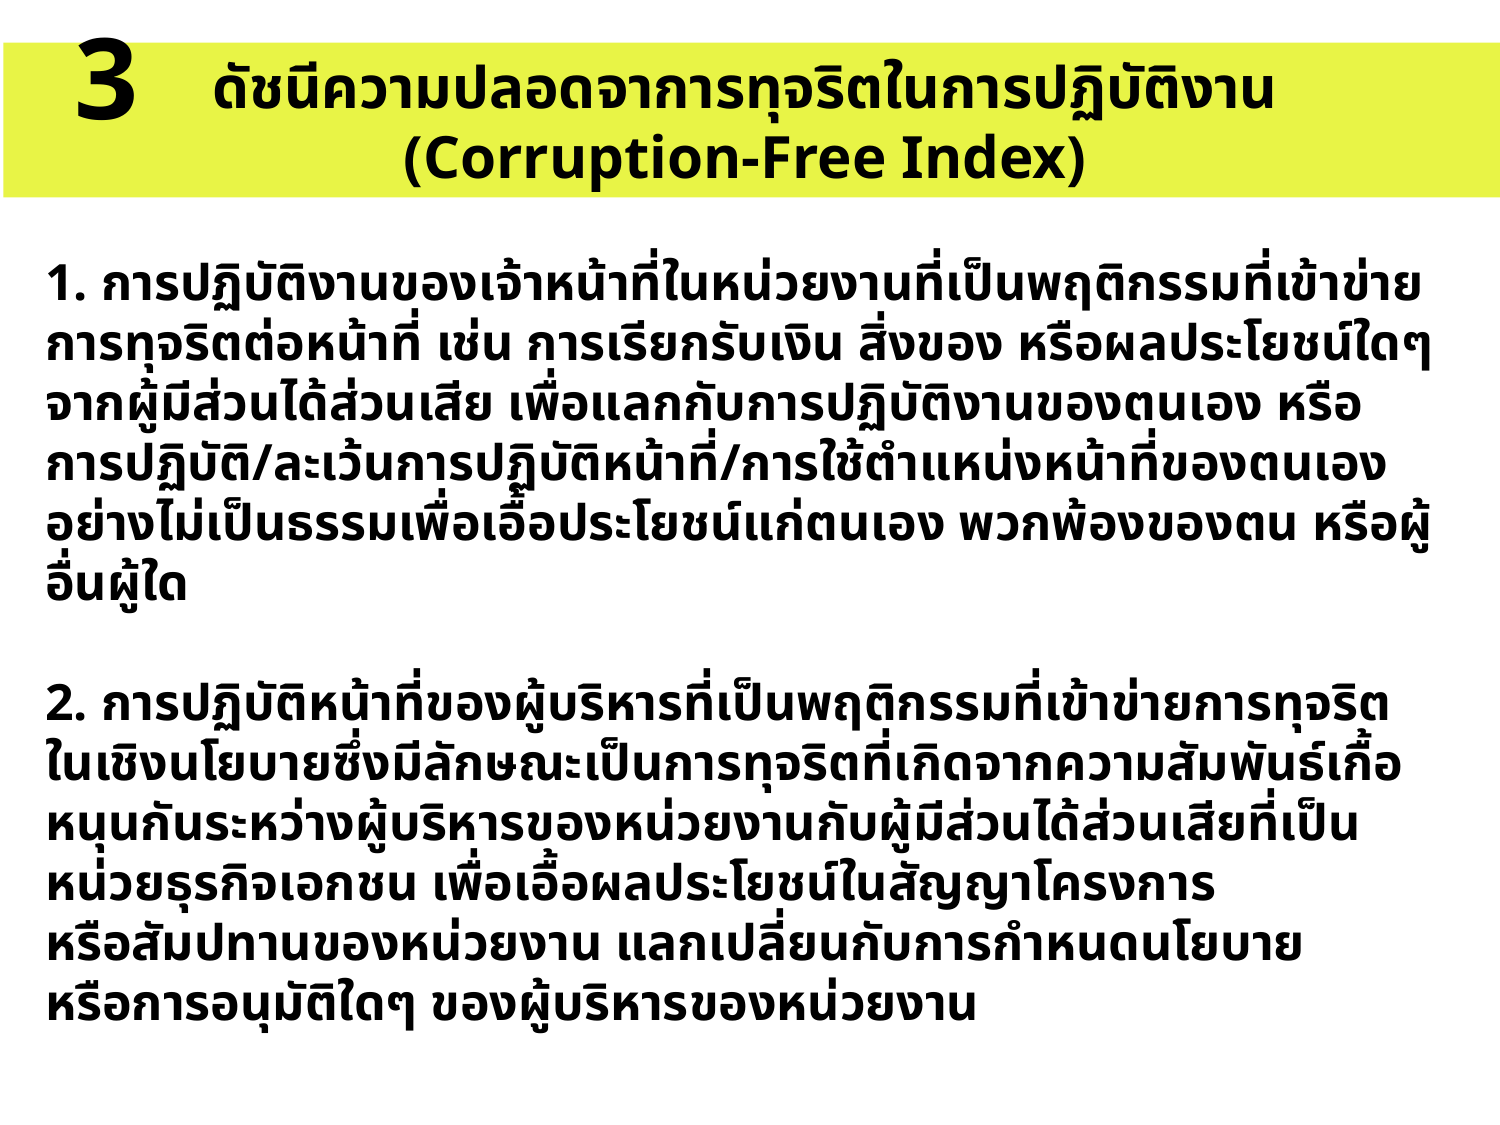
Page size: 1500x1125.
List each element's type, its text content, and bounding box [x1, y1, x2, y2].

text_box 3 [30, 0, 161, 150]
text_box 1. การปฏิบัติงานของเจ้าหน้าที่ในหน่วยงานที่เป็นพฤติกรรมที่เข้าข่ายการทุจริตต่อหน้าที่ เช่น การเรียกรับเงิน สิ่งของ หรือผลประโยชน์ใดๆ จากผู้มีส่วนได้ส่วนเสีย เพื่อแลกกับการปฏิบัติงานของตนเอง หรือ การปฏิบัติ/ละเว้นการปฏิบัติหน้าที่/การใช้ตำแหน่งหน้าที่ของตนเองอย่างไม่เป็นธรรมเพื่อเอื้อประโยชน์แก่ตนเอง พวกพ้องของตน หรือผู้อื่นผู้ใด 2. การปฏิบัติหน้าที่ของผู้บริหารที่เป็นพฤติกรรมที่เข้าข่ายการทุจริต ในเชิงนโยบายซึ่งมีลักษณะเป็นการทุจริตที่เกิดจากความสัมพันธ์เกื้อหนุนกันระหว่างผู้บริหารของหน่วยงานกับผู้มีส่วนได้ส่วนเสียที่เป็นหน่วยธุรกิจเอกชน เพื่อเอื้อผลประโยชน์ในสัญญาโครงการ หรือสัมปทานของหน่วยงาน แลกเปลี่ยนกับการกำหนดนโยบาย หรือการอนุมัติใดๆ ของผู้บริหารของหน่วยงาน [30, 243, 1459, 1099]
text_box ดัชนีความปลอดจาการทุจริตในการปฏิบัติงาน (Corruption-Free Index) [3, 42, 1500, 198]
